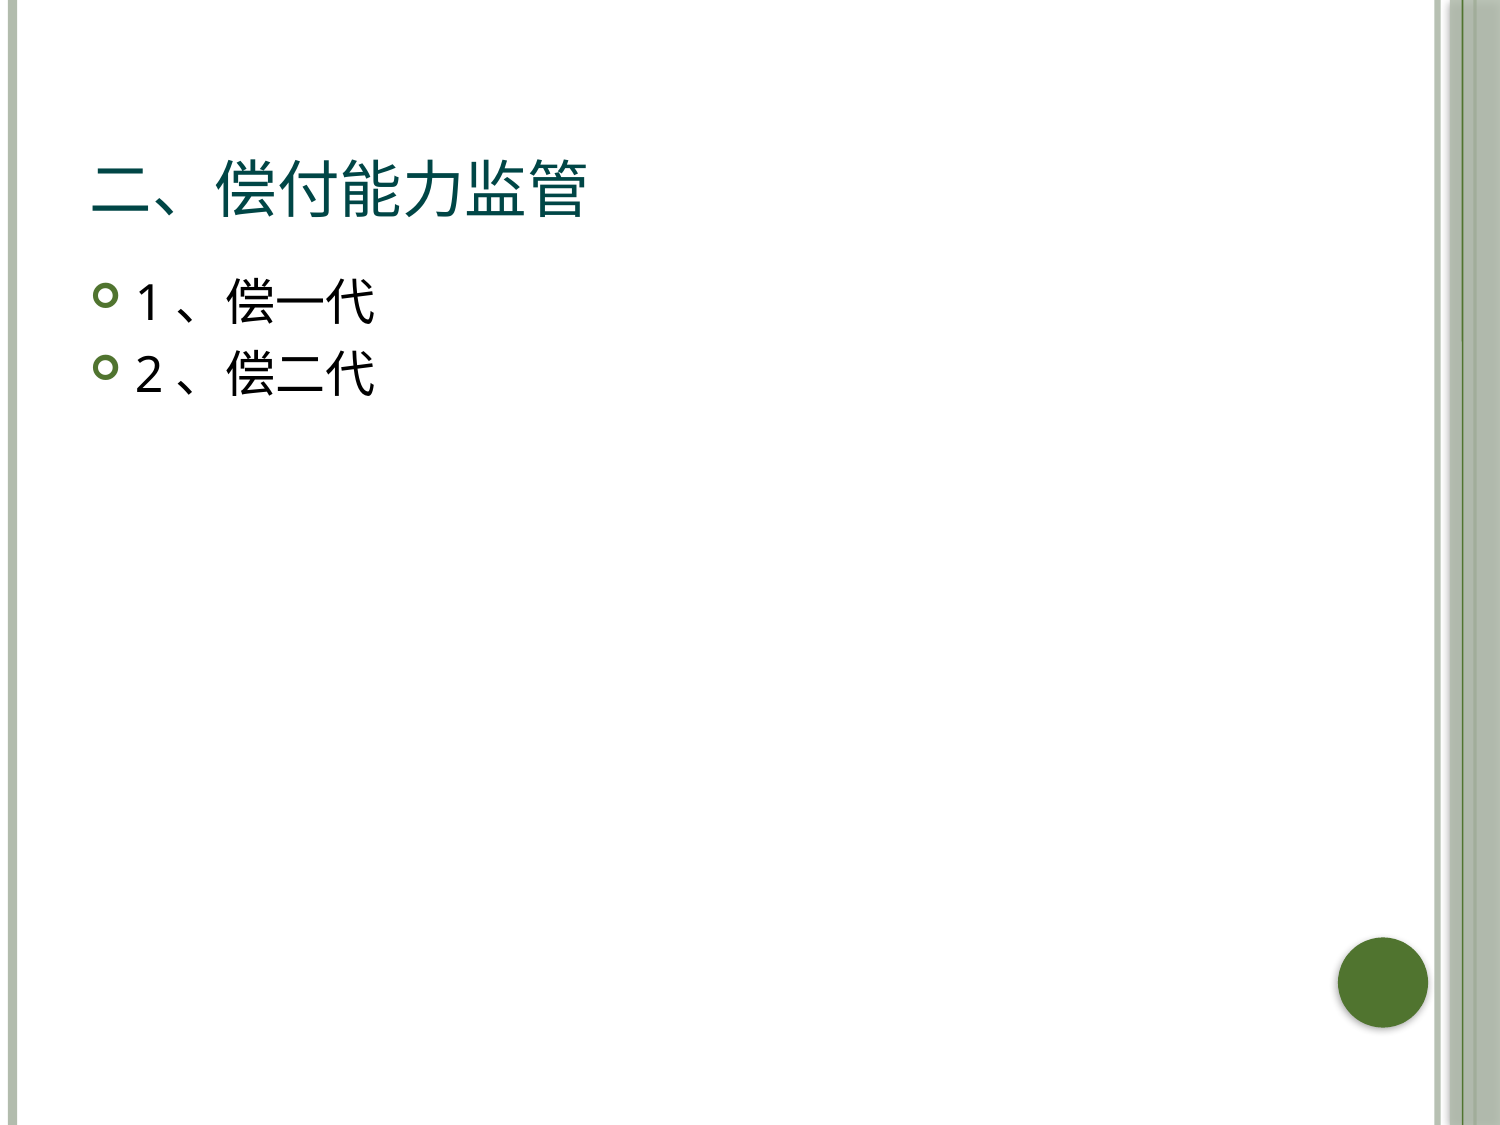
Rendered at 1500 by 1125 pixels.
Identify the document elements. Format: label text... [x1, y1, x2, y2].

title 二、偿付能力监管 [75, 45, 1300, 233]
list 1、偿一代 2、偿二代 [74, 262, 1301, 1063]
